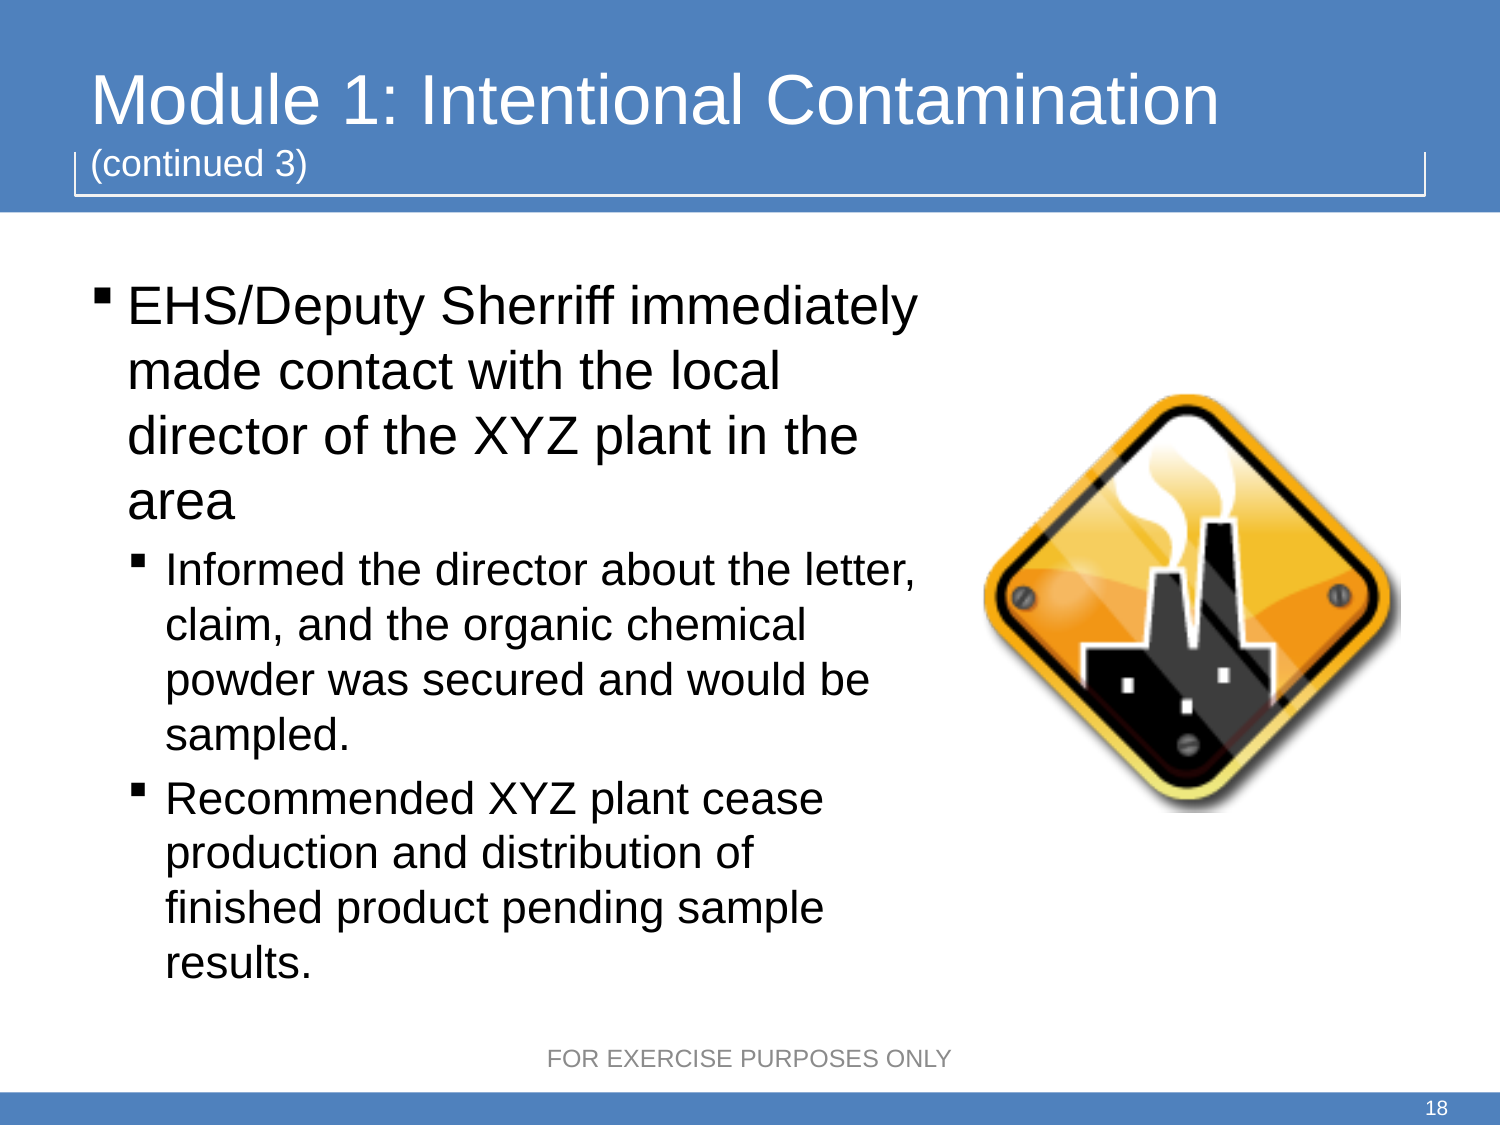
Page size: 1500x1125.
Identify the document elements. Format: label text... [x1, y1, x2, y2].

list EHS/Deputy Sherriff immediately made contact with the local director of the XYZ plant in the area Informed the director about the letter, claim, and the organic chemical powder was secured and would be sampled. Recommended XYZ plant cease production and distribution of finished product pending sample results. [74, 262, 938, 1006]
footer FOR EXERCISE PURPOSES ONLY [512, 1042, 988, 1103]
title Module 1: Intentional Contamination (continued 3) [74, 24, 1426, 213]
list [974, 387, 1401, 813]
